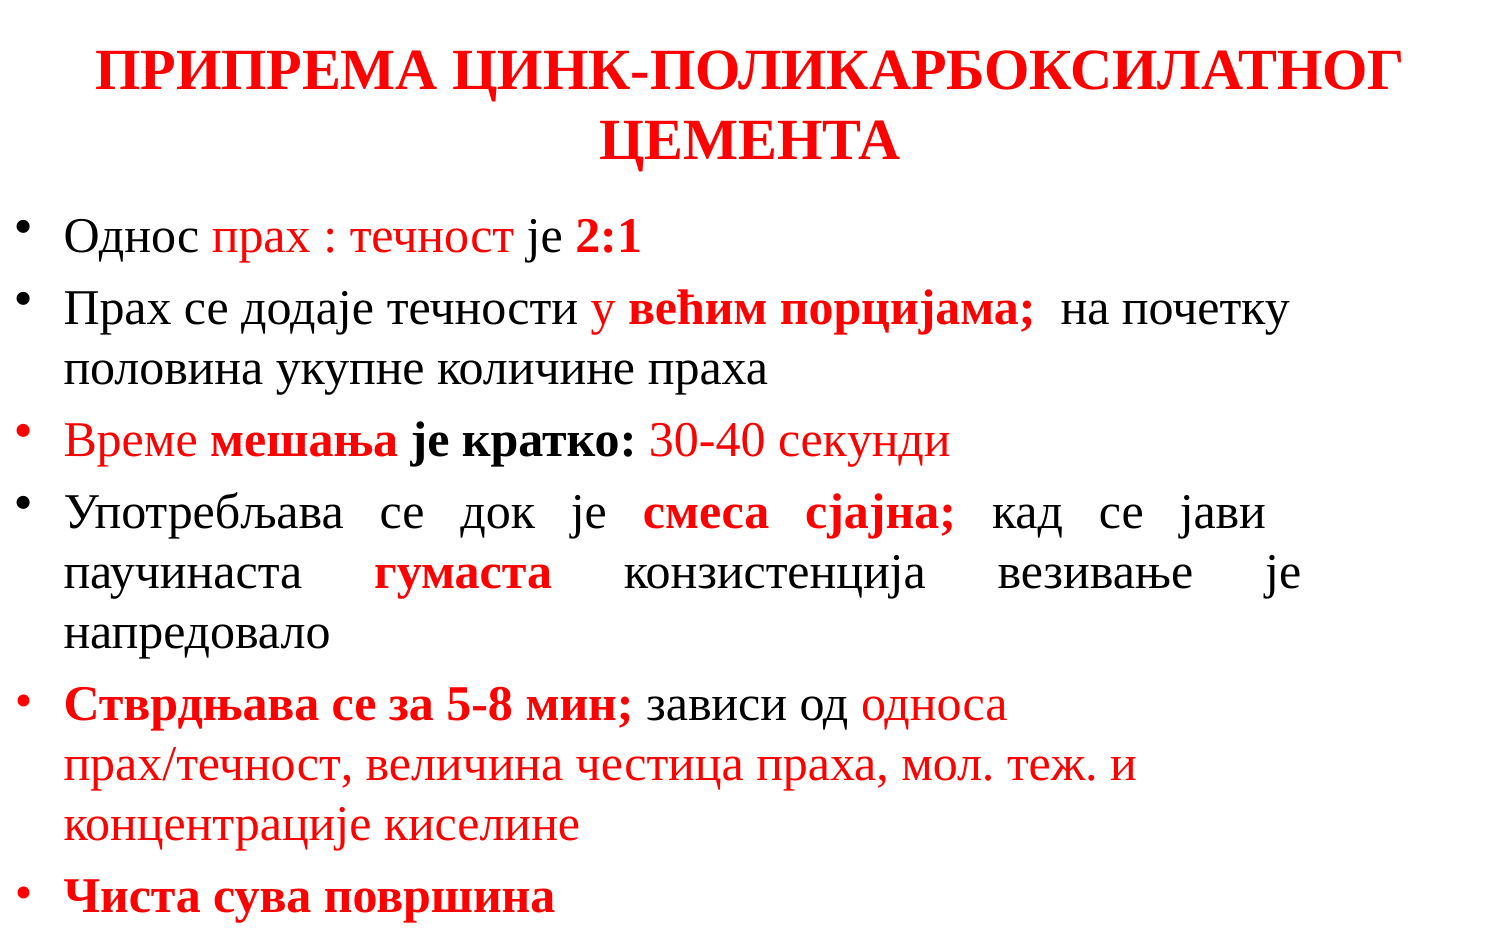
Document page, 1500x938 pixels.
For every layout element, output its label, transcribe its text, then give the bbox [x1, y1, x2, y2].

title ПРИПРЕМА ЦИНК-ПОЛИКАРБОКСИЛАТНОГ ЦЕМЕНТА [12, 4, 1488, 189]
text_box Однос прах : течност је 2:1 Прах се додаје течности у већим порцијама; на почетку половина укупне количине праха Време мешања је кратко: 30-40 секунди Употребљава се док је смеса сјајна; кад се јави паучинаста гумаста конзистенција везивање је напредовало Стврдњава се за 5-8 мин; зависи од односа прах/течност, величина честица праха, мол. теж. и концентрације киселине Чиста сува површина [12, 202, 1500, 923]
